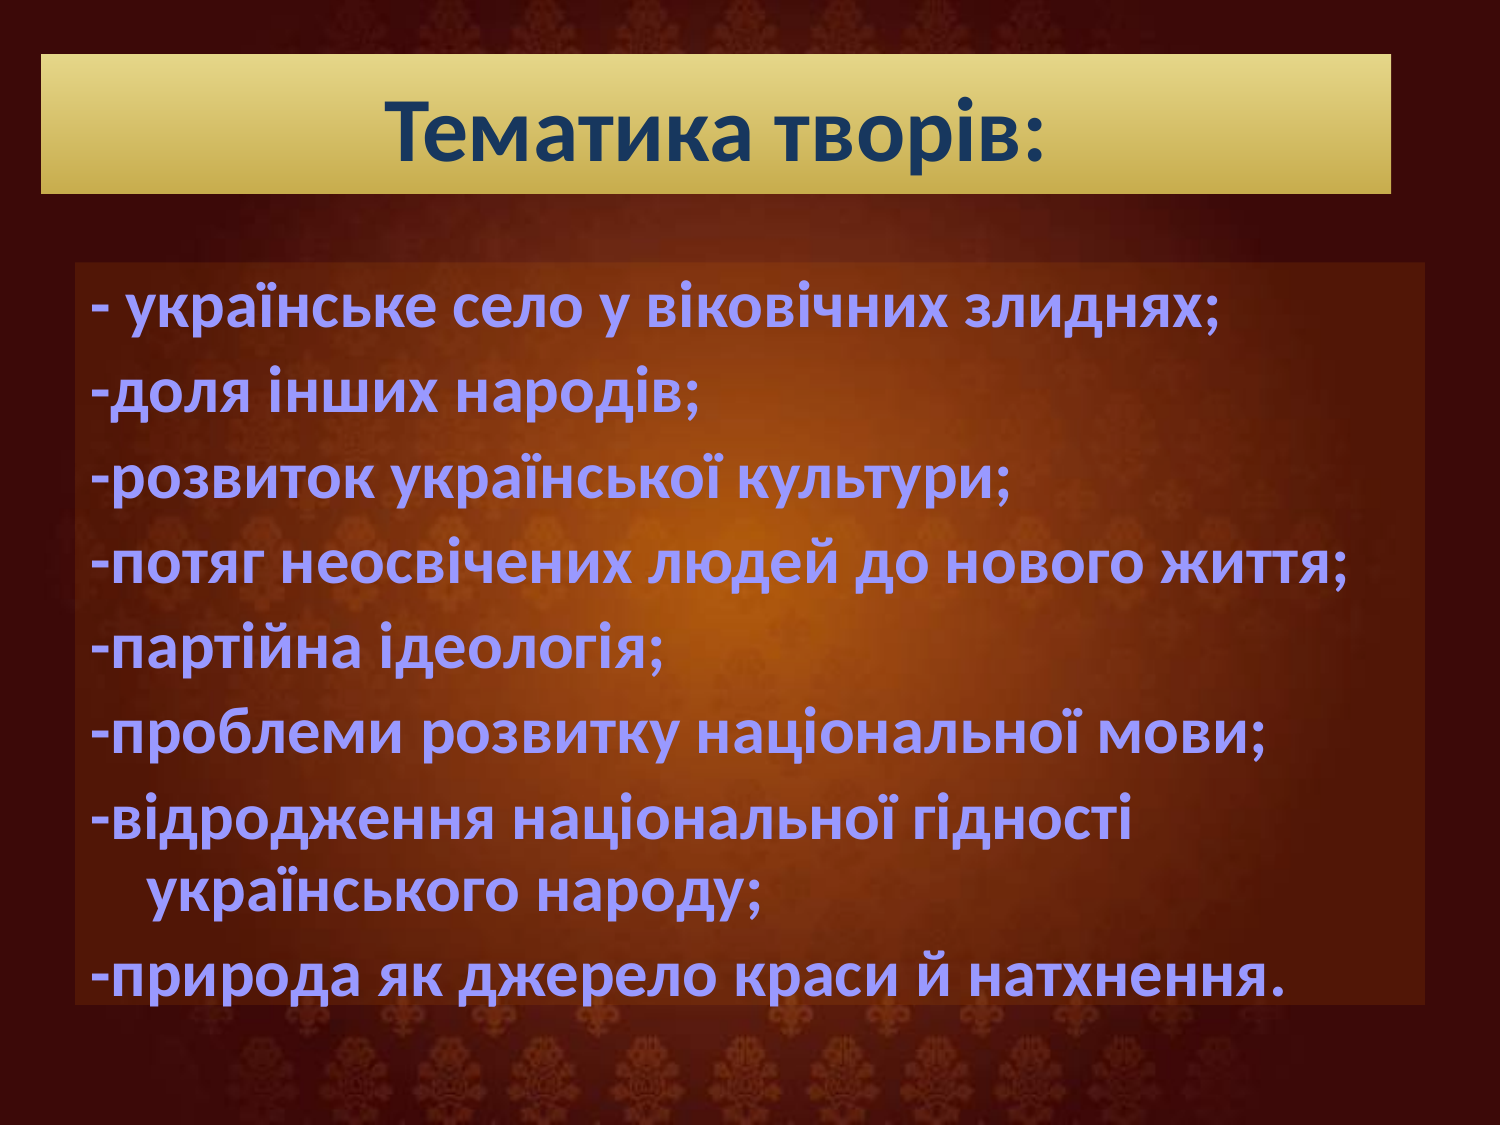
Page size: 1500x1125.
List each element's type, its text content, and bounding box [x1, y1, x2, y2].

list - українське село у віковічних злиднях; -доля інших народів; -розвиток української культури; -потяг неосвічених людей до нового життя; -партійна ідеологія; -проблеми розвитку національної мови; -відродження національної гідності українського народу; -природа як джерело краси й натхнення. [74, 262, 1426, 1006]
title Тематика творів: [40, 54, 1392, 195]
picture [0, 0, 1500, 1125]
